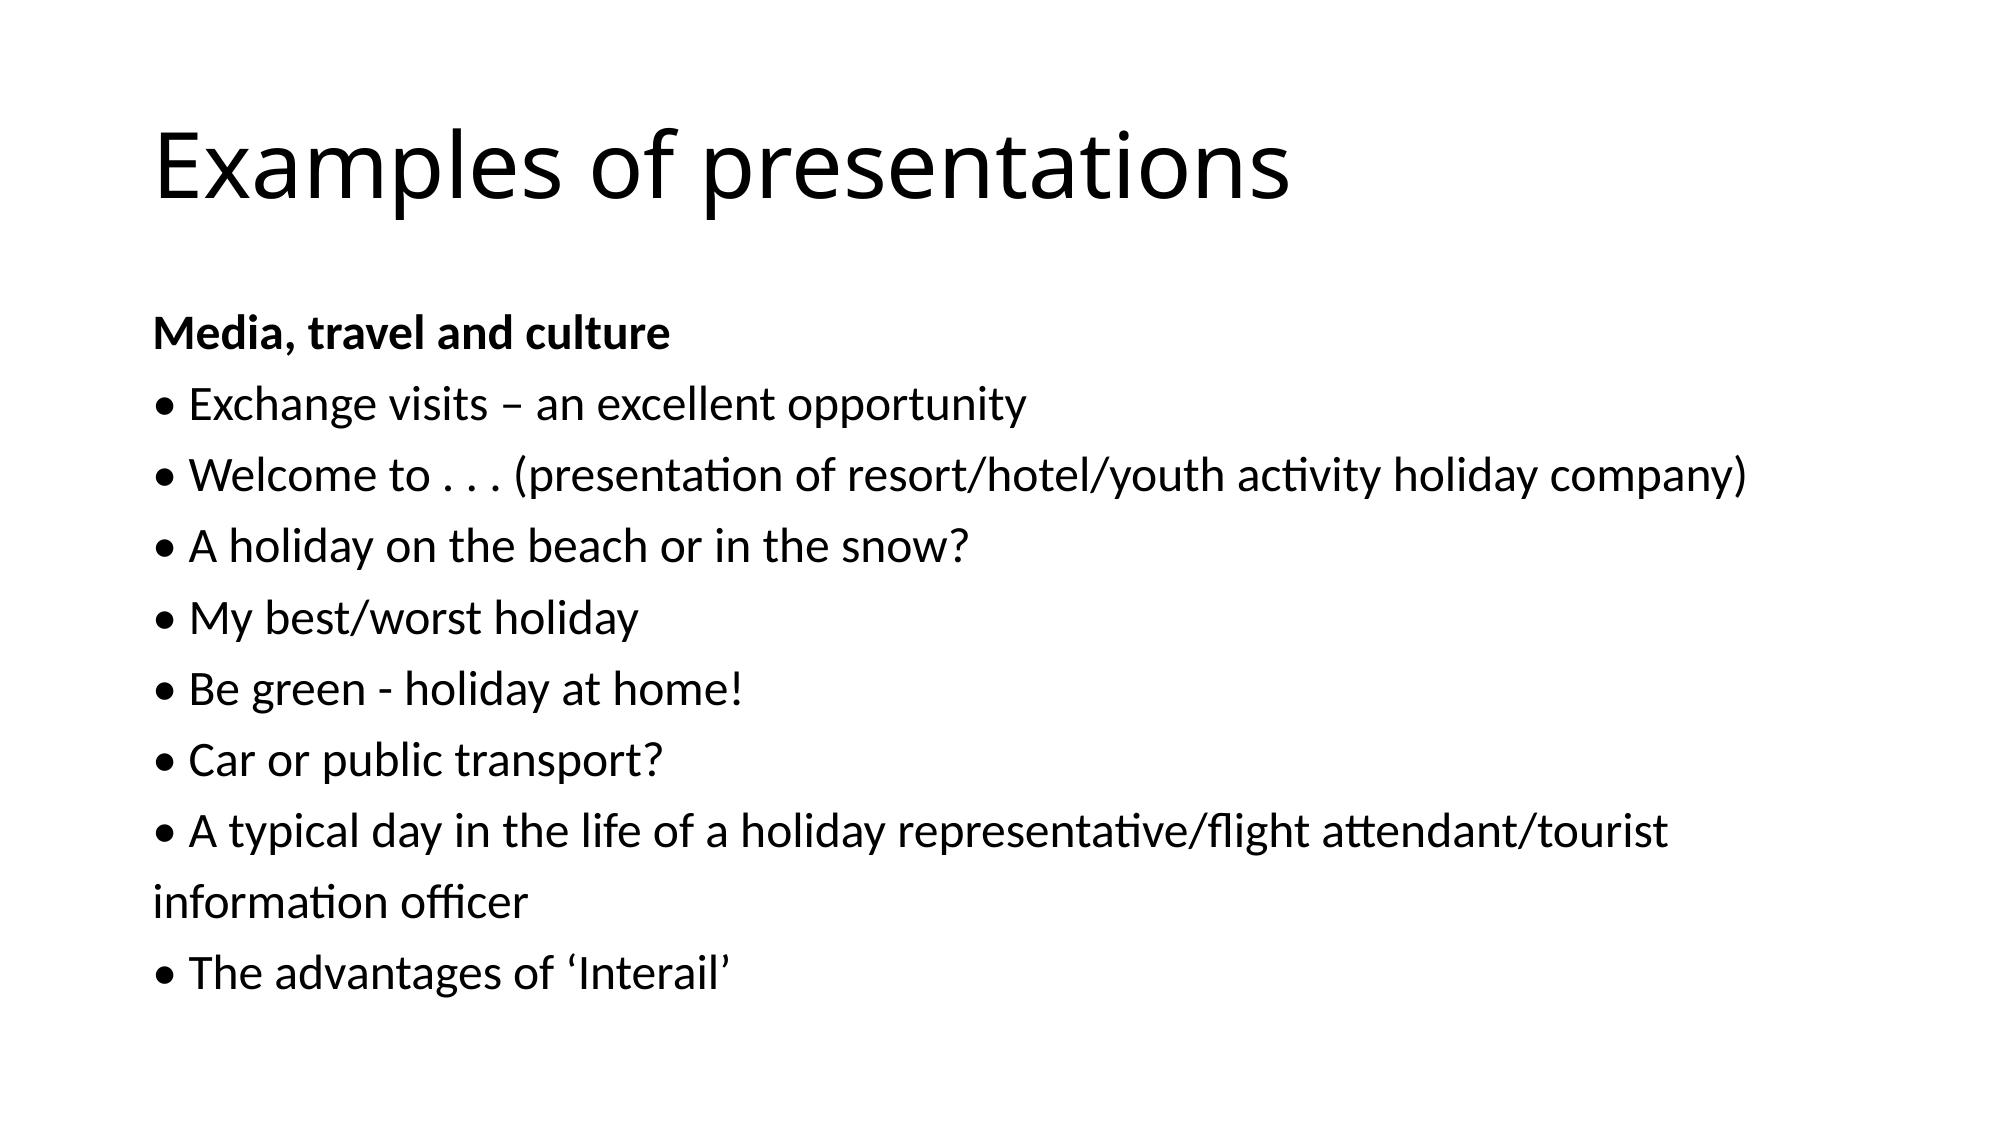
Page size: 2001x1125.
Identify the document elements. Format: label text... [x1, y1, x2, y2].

title Examples of presentations [137, 59, 1863, 278]
list Media, travel and culture • Exchange visits – an excellent opportunity • Welcome to . . . (presentation of resort/hotel/youth activity holiday company) • A holiday on the beach or in the snow? • My best/worst holiday • Be green - holiday at home! • Car or public transport? • A typical day in the life of a holiday representative/flight attendant/tourist information officer • The advantages of ‘Interail’ [137, 299, 1863, 1014]
